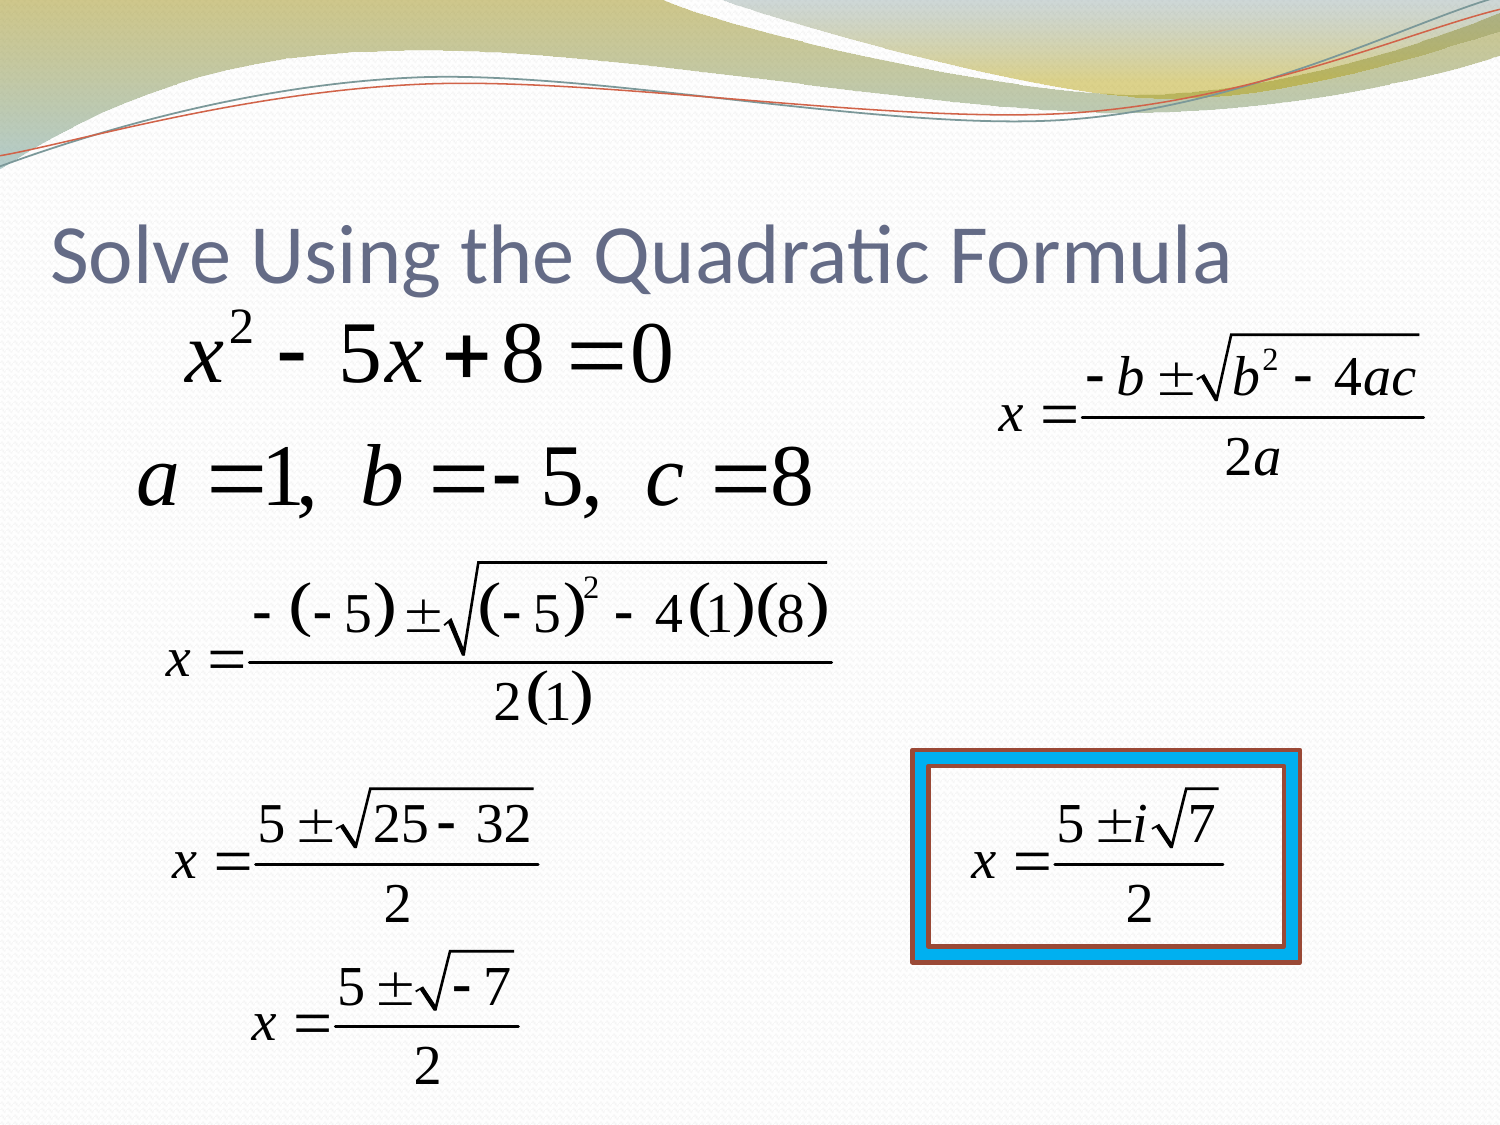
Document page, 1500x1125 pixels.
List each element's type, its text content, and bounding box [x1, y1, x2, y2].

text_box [154, 549, 844, 752]
title Solve Using the Quadratic Formula [50, 125, 1400, 301]
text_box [240, 937, 532, 1098]
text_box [123, 424, 825, 543]
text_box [987, 323, 1438, 488]
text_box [160, 774, 551, 935]
text_box [910, 748, 1302, 965]
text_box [959, 774, 1237, 935]
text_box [167, 287, 688, 405]
